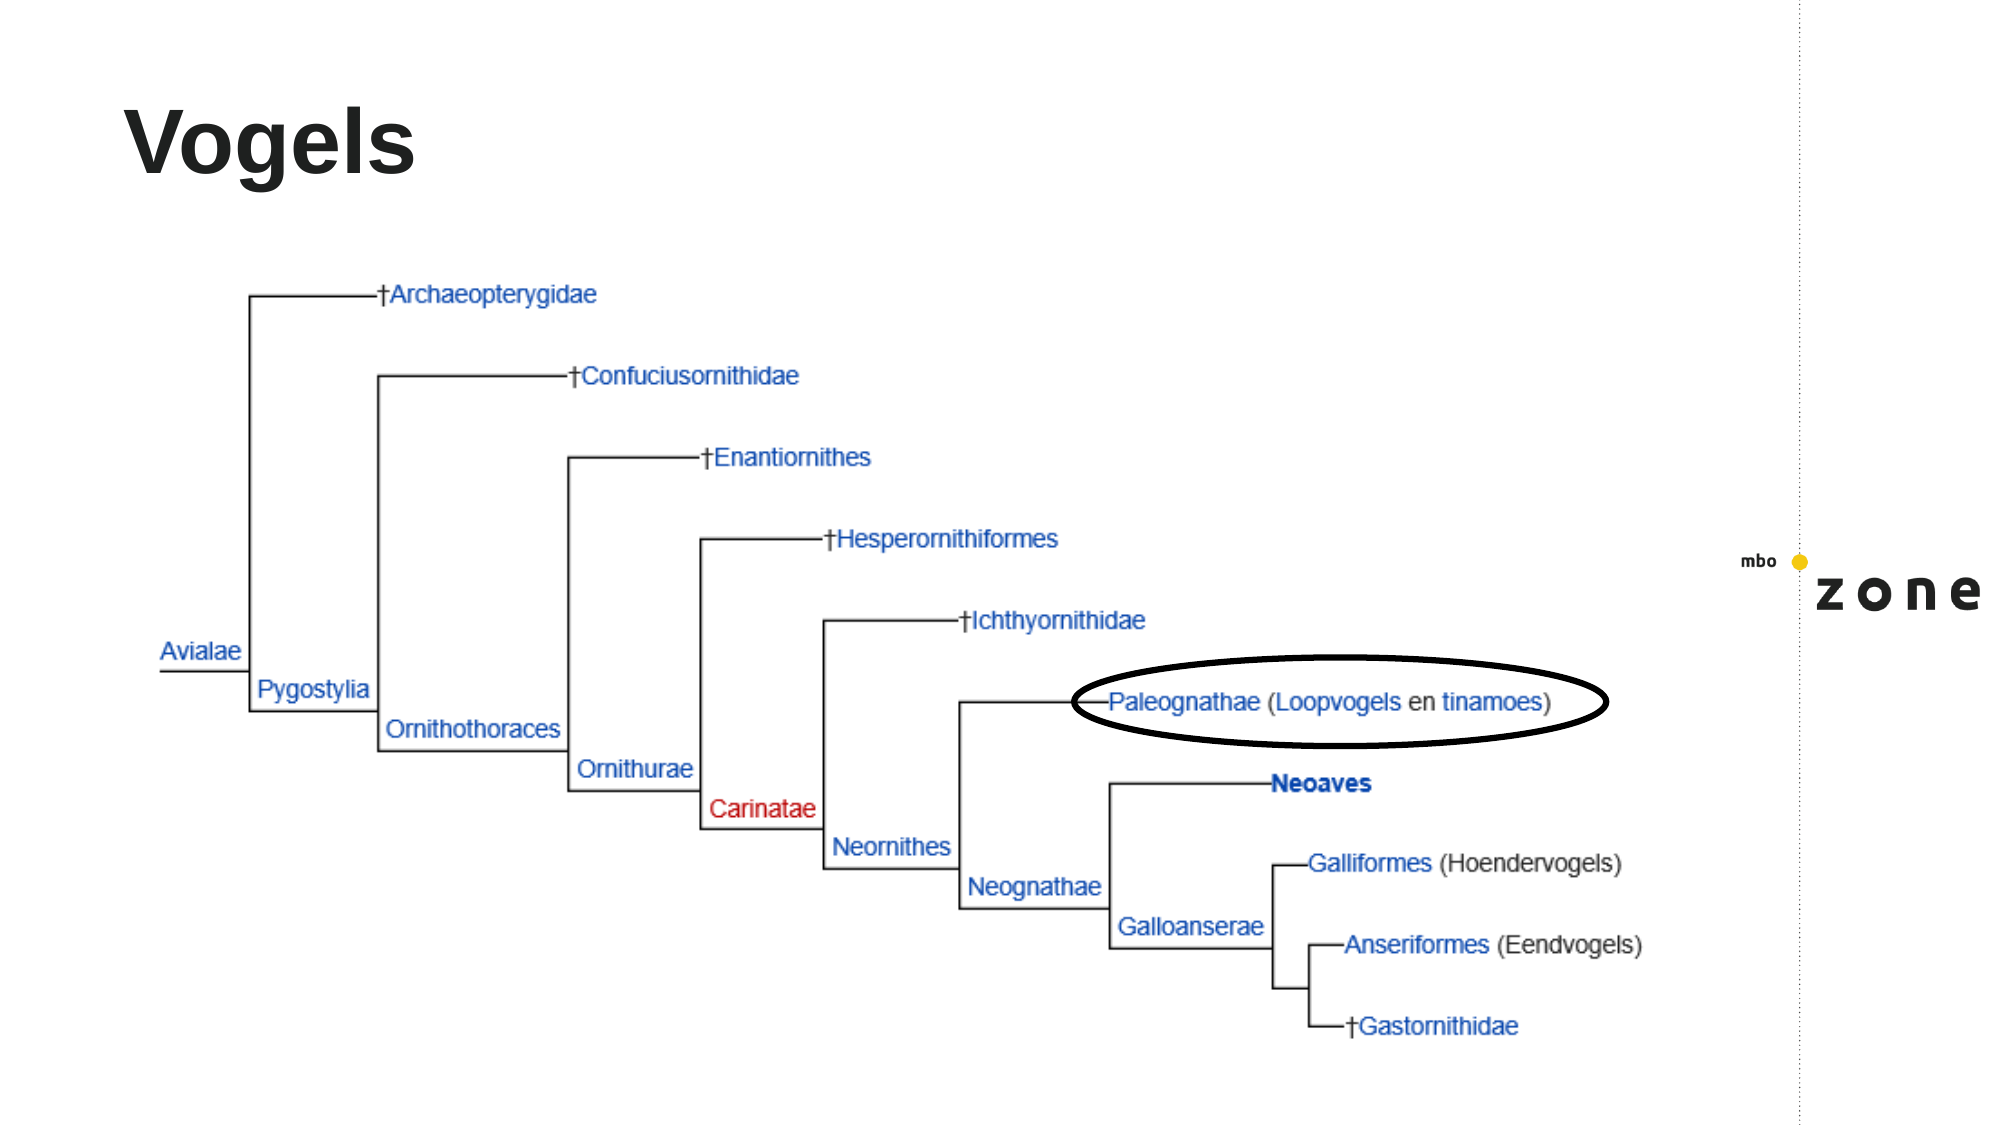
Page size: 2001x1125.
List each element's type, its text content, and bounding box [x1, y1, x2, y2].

picture [123, 0, 2001, 1125]
title Vogels [124, 94, 1607, 258]
